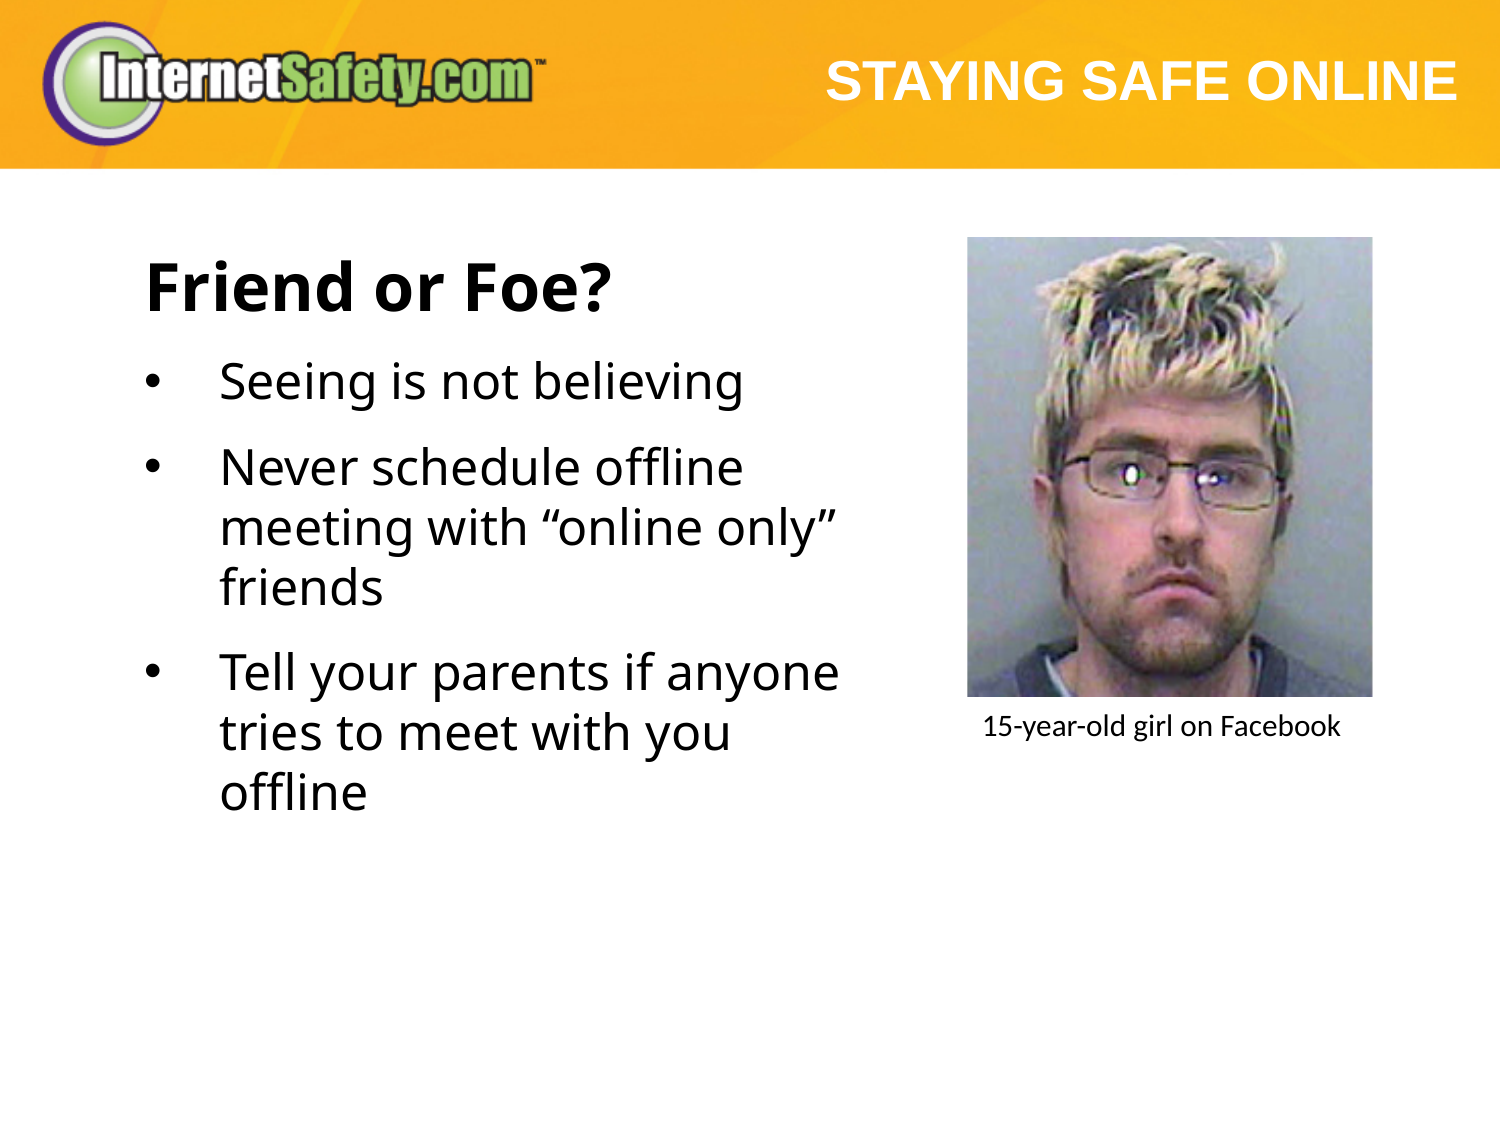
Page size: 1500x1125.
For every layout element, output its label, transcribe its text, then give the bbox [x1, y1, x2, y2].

text_box 15-year-old girl on Facebook [967, 703, 1374, 751]
picture [0, 0, 1500, 1125]
text_box Staying safe online [564, 36, 1474, 119]
text_box Friend or Foe? Seeing is not believing Never schedule offline meeting with “online only” friends Tell your parents if anyone tries to meet with you offline [129, 237, 865, 1031]
